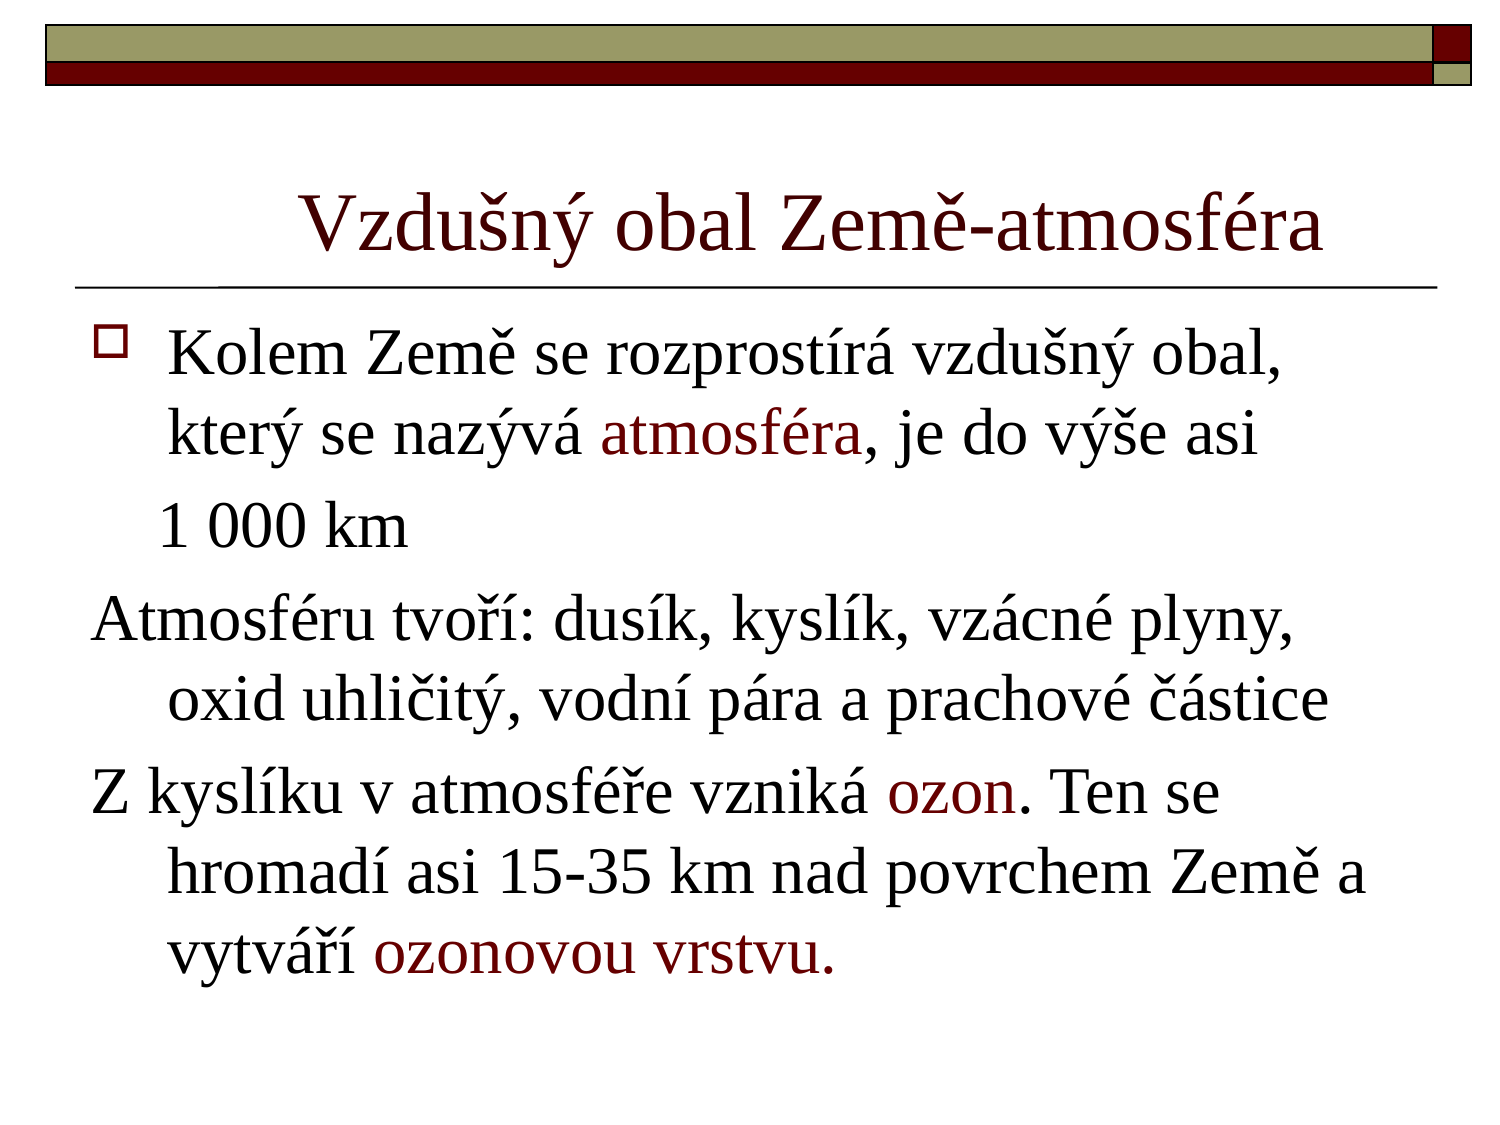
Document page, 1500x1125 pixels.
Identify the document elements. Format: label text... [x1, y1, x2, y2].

list Kolem Země se rozprostírá vzdušný obal, který se nazývá atmosféra, je do výše asi 1 000 km Atmosféru tvoří: dusík, kyslík, vzácné plyny, oxid uhličitý, vodní pára a prachové částice Z kyslíku v atmosféře vzniká ozon. Ten se hromadí asi 15-35 km nad povrchem Země a vytváří ozonovou vrstvu. [74, 299, 1426, 1006]
title Vzdušný obal Země-atmosféra [74, 87, 1426, 276]
